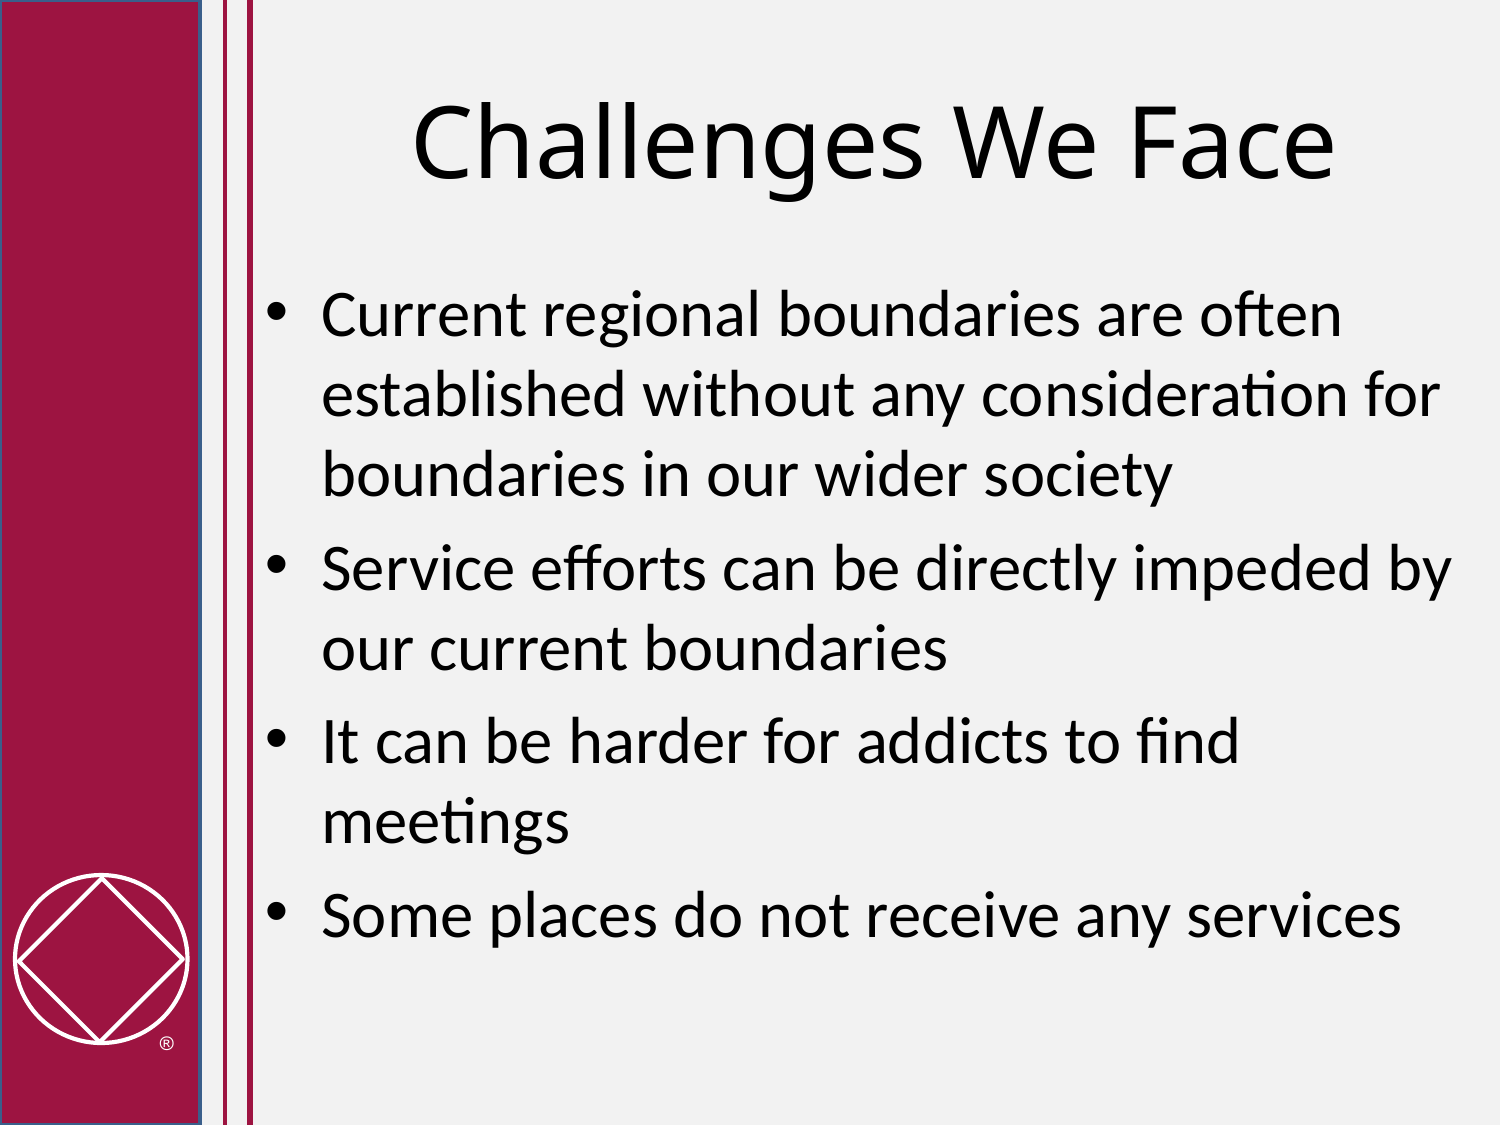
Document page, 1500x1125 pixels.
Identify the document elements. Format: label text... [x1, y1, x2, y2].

list Current regional boundaries are often established without any consideration for boundaries in our wider society Service efforts can be directly impeded by our current boundaries It can be harder for addicts to find meetings Some places do not receive any services [249, 262, 1500, 1005]
title Challenges We Face [249, 45, 1500, 233]
